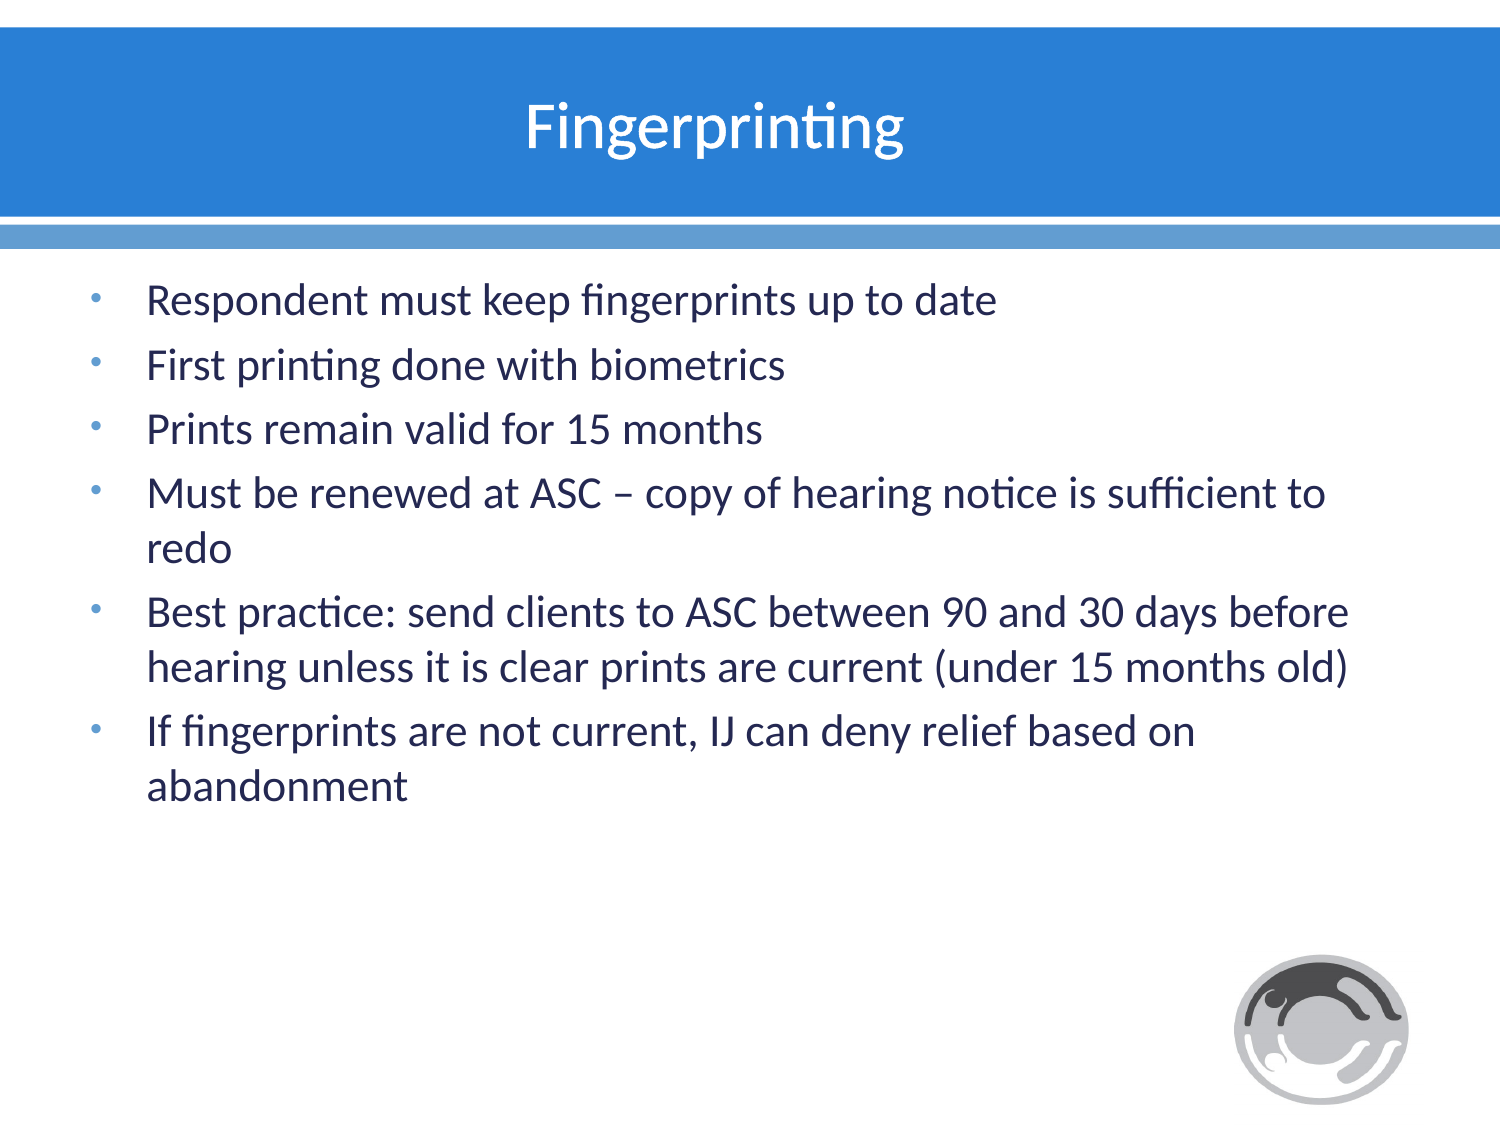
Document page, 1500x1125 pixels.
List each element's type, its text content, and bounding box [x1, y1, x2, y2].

picture [1234, 1005, 1424, 1125]
title Fingerprinting [75, 29, 1425, 213]
list Respondent must keep fingerprints up to date First printing done with biometrics Prints remain valid for 15 months Must be renewed at ASC – copy of hearing notice is sufficient to redo Best practice: send clients to ASC between 90 and 30 days before hearing unless it is clear prints are current (under 15 months old) If fingerprints are not current, IJ can deny relief based on abandonment [75, 262, 1425, 1005]
